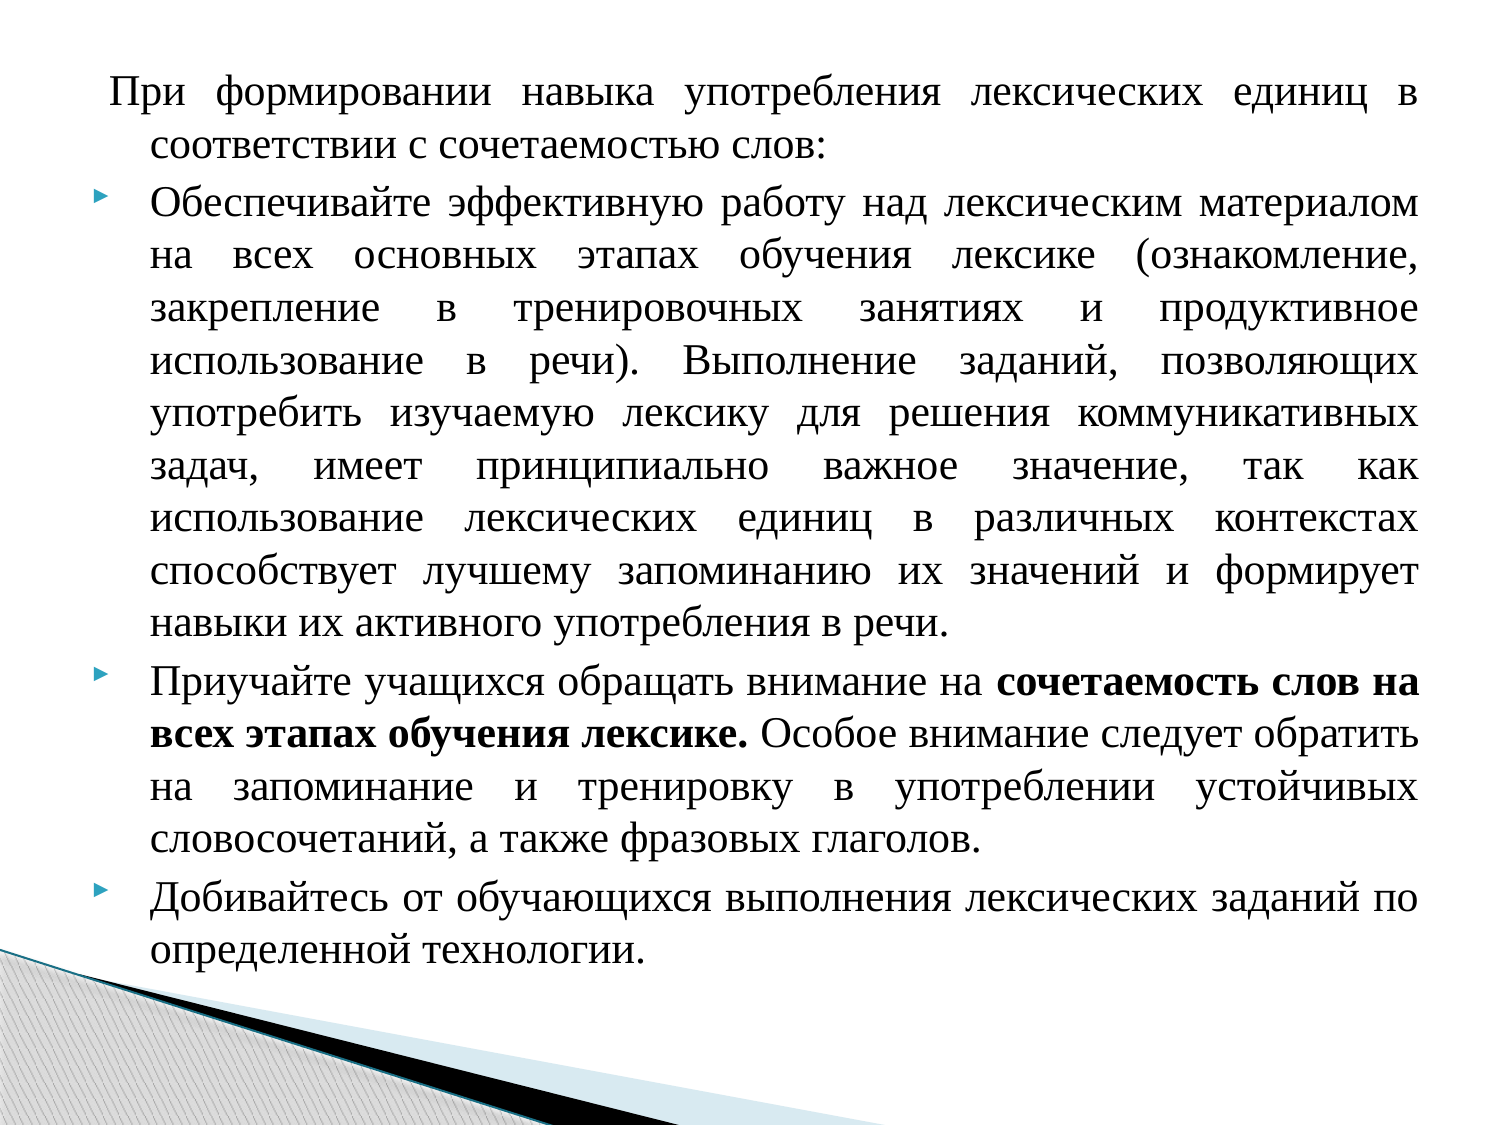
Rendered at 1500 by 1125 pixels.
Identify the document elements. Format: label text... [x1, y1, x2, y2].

list При формировании навыка употребления лексических единиц в соответствии с сочетаемостью слов: Обеспечивайте эффективную работу над лексическим материалом на всех основных этапах обучения лексике (ознакомление, закрепление в тренировочных занятиях и продуктивное использование в речи). Выполнение заданий, позволяющих употребить изучаемую лексику для решения коммуникативных задач, имеет принципиально важное значение, так как использование лексических единиц в различных контекстах способствует лучшему запоминанию их значений и формирует навыки их активного употребления в речи. Приучайте учащихся обращать внимание на сочетаемость слов на всех этапах обучения лексике. Особое внимание следует обратить на запоминание и тренировку в употреблении устойчивых словосочетаний, а также фразовых глаголов. Добивайтесь от обучающихся выполнения лексических заданий по определенной технологии. [76, 54, 1436, 1000]
